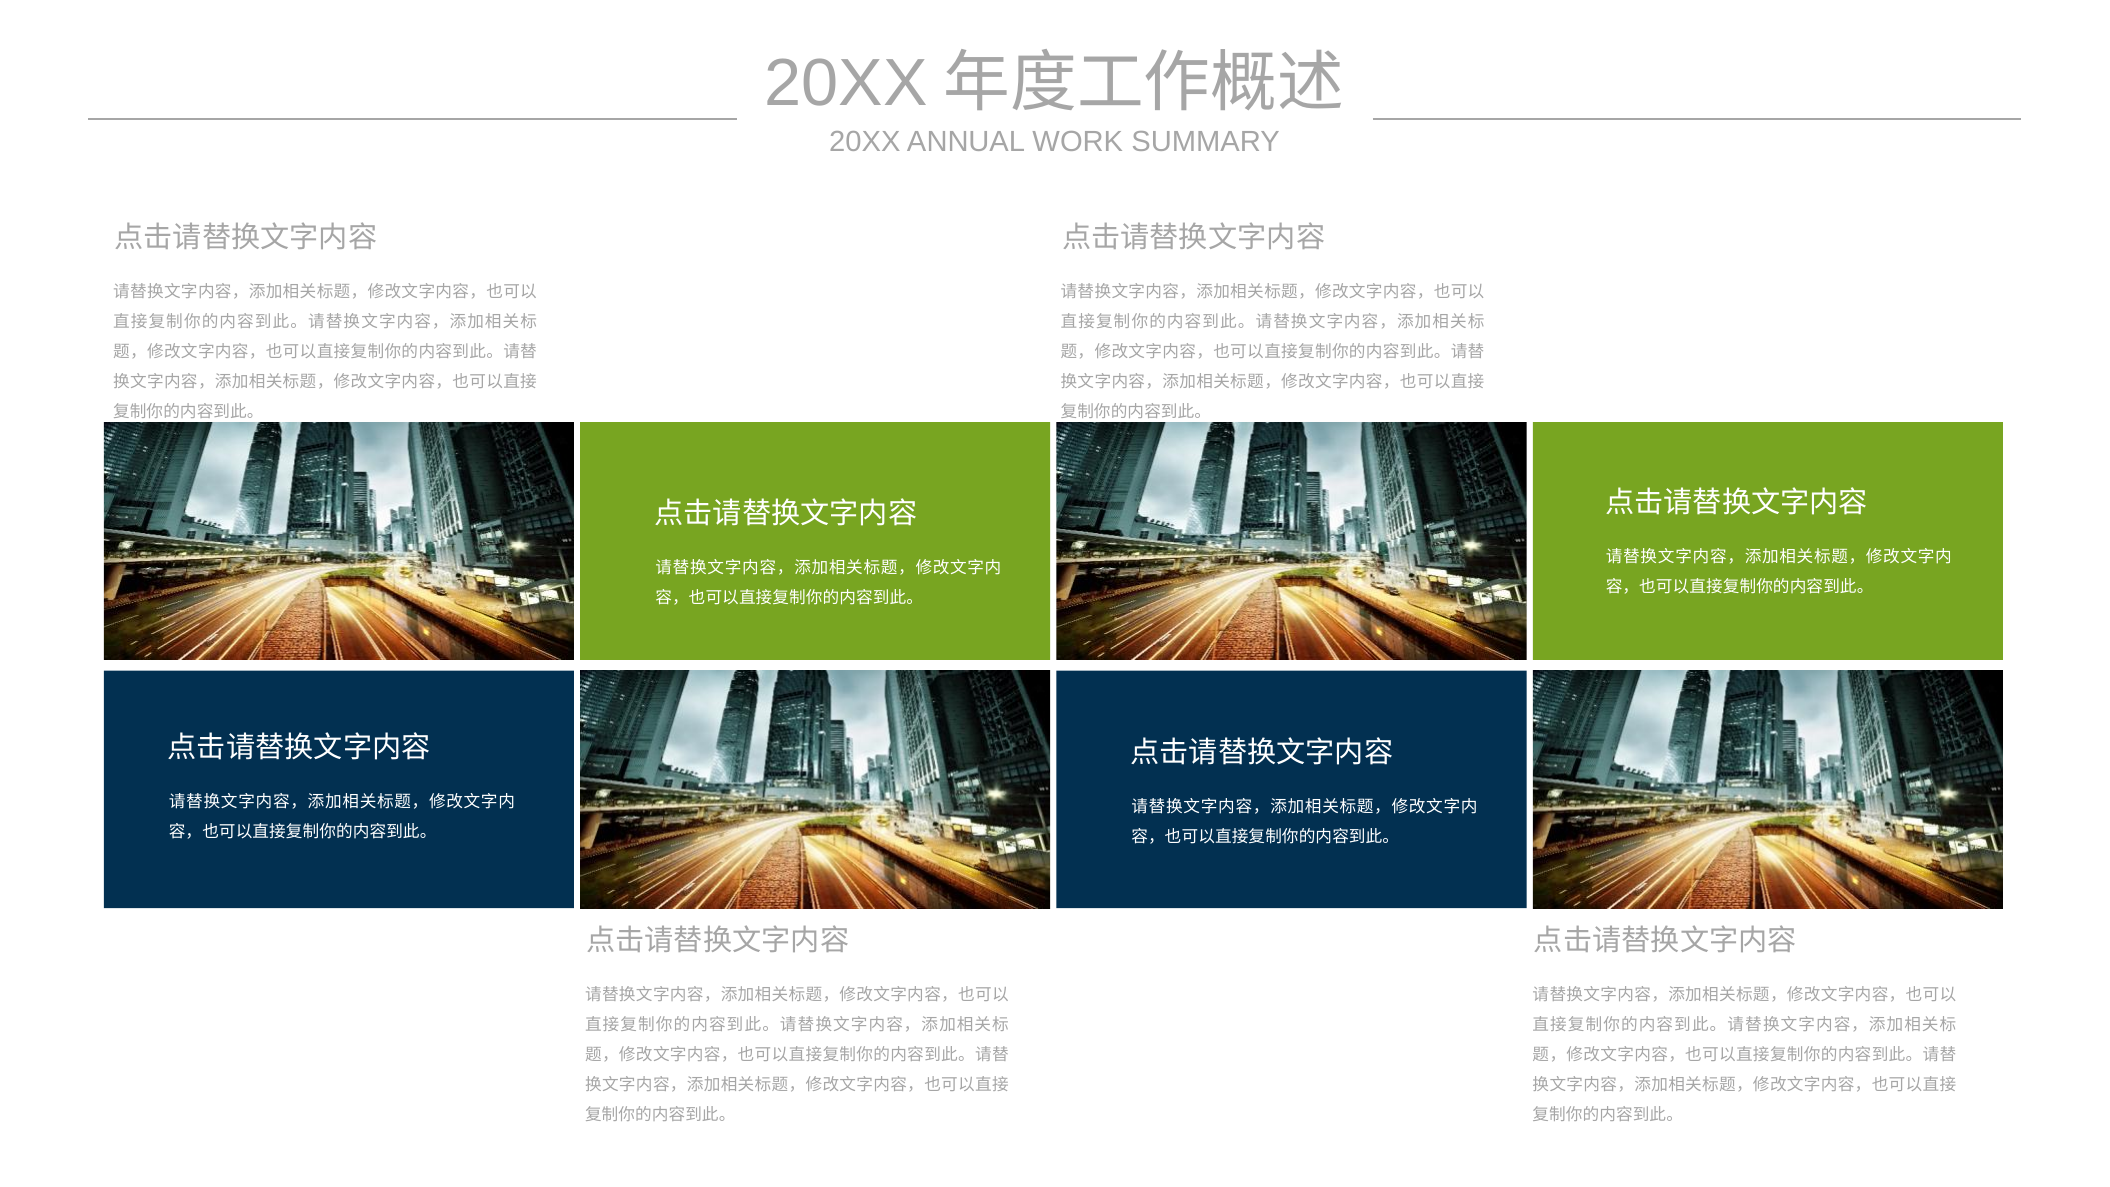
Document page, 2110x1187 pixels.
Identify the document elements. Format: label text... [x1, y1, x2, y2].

text_box 请替换文字内容，添加相关标题，修改文字内容，也可以直接复制你的内容到此。 [655, 546, 1002, 607]
text_box 点击请替换文字内容 [1062, 218, 1370, 254]
text_box 点击请替换文字内容 [114, 218, 423, 254]
text_box [103, 670, 574, 909]
text_box [103, 422, 574, 660]
text_box [1056, 670, 1527, 909]
text_box 点击请替换文字内容 [1533, 921, 1842, 957]
text_box [1532, 670, 2003, 909]
text_box 请替换文字内容，添加相关标题，修改文字内容，也可以直接复制你的内容到此。请替换文字内容，添加相关标题，修改文字内容，也可以直接复制你的内容到此。请替换文字内容，添加相关标题，修改文字内容，也可以直接复制你的内容到此。 [1060, 270, 1486, 421]
text_box [580, 422, 1051, 660]
text_box [1056, 422, 1527, 660]
text_box [580, 670, 1051, 909]
text_box 20XX ANNUAL WORK SUMMARY [824, 122, 1285, 158]
text_box 点击请替换文字内容 [1130, 732, 1399, 769]
text_box 请替换文字内容，添加相关标题，修改文字内容，也可以直接复制你的内容到此。请替换文字内容，添加相关标题，修改文字内容，也可以直接复制你的内容到此。请替换文字内容，添加相关标题，修改文字内容，也可以直接复制你的内容到此。 [1532, 974, 1958, 1124]
text_box 请替换文字内容，添加相关标题，修改文字内容，也可以直接复制你的内容到此。 [1131, 785, 1479, 846]
text_box 请替换文字内容，添加相关标题，修改文字内容，也可以直接复制你的内容到此。请替换文字内容，添加相关标题，修改文字内容，也可以直接复制你的内容到此。请替换文字内容，添加相关标题，修改文字内容，也可以直接复制你的内容到此。 [113, 270, 538, 421]
text_box 请替换文字内容，添加相关标题，修改文字内容，也可以直接复制你的内容到此。 [1605, 536, 1953, 597]
text_box 点击请替换文字内容 [654, 494, 923, 530]
text_box 点击请替换文字内容 [167, 728, 436, 764]
text_box 请替换文字内容，添加相关标题，修改文字内容，也可以直接复制你的内容到此。 [168, 781, 516, 841]
text_box 20XX年度工作概述 [730, 38, 1379, 119]
text_box 点击请替换文字内容 [586, 921, 894, 957]
text_box [1532, 422, 2003, 660]
text_box 点击请替换文字内容 [1604, 483, 1873, 519]
text_box 请替换文字内容，添加相关标题，修改文字内容，也可以直接复制你的内容到此。请替换文字内容，添加相关标题，修改文字内容，也可以直接复制你的内容到此。请替换文字内容，添加相关标题，修改文字内容，也可以直接复制你的内容到此。 [585, 974, 1010, 1124]
